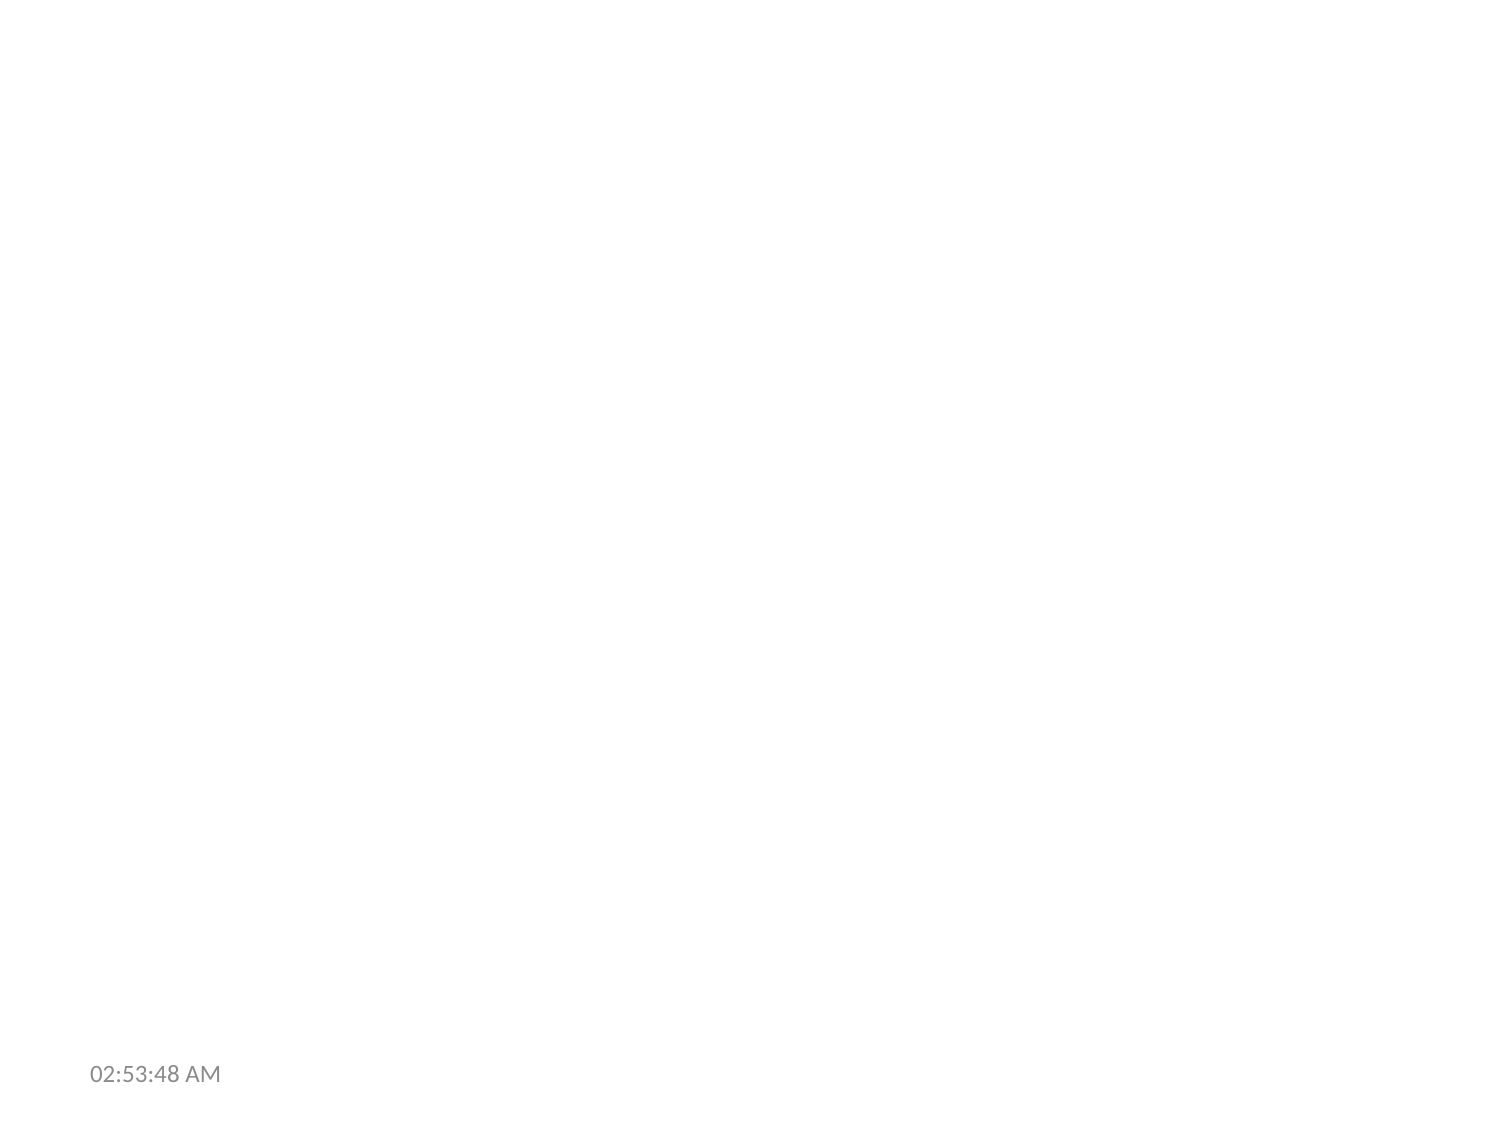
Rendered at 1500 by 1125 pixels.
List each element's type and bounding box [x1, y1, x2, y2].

slide_number [75, 1042, 425, 1103]
